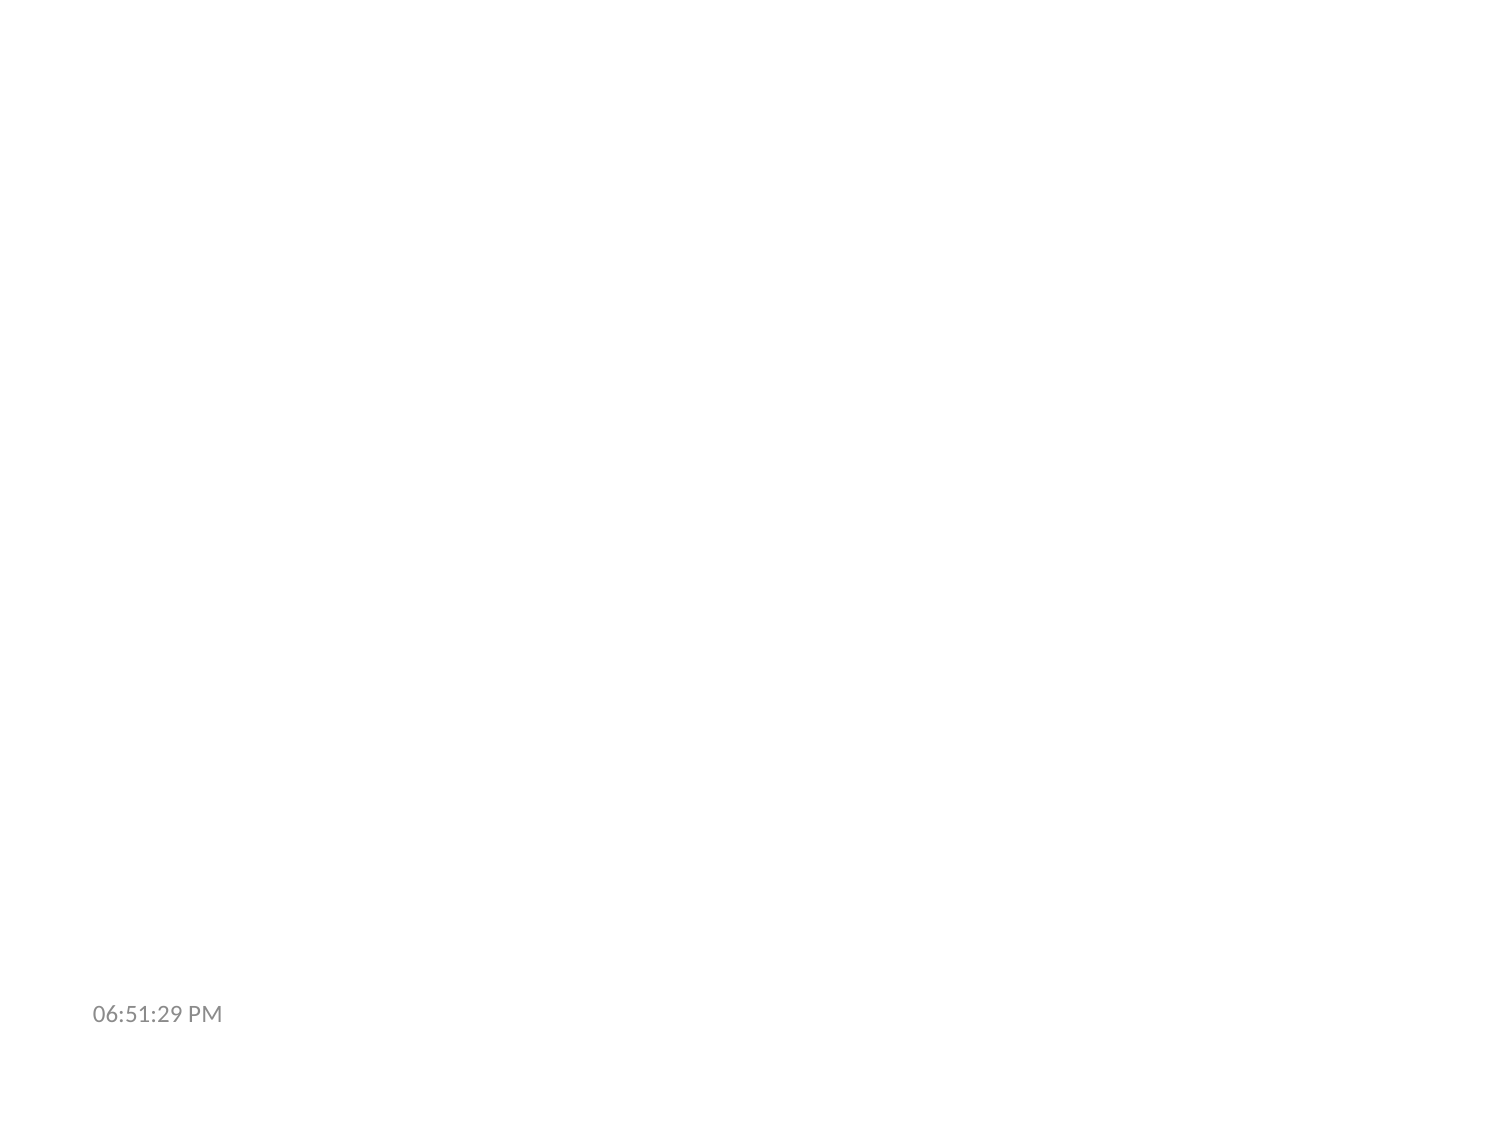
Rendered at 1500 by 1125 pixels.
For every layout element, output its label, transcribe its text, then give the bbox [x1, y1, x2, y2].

text_box 3:35:09 PM [77, 982, 428, 1043]
